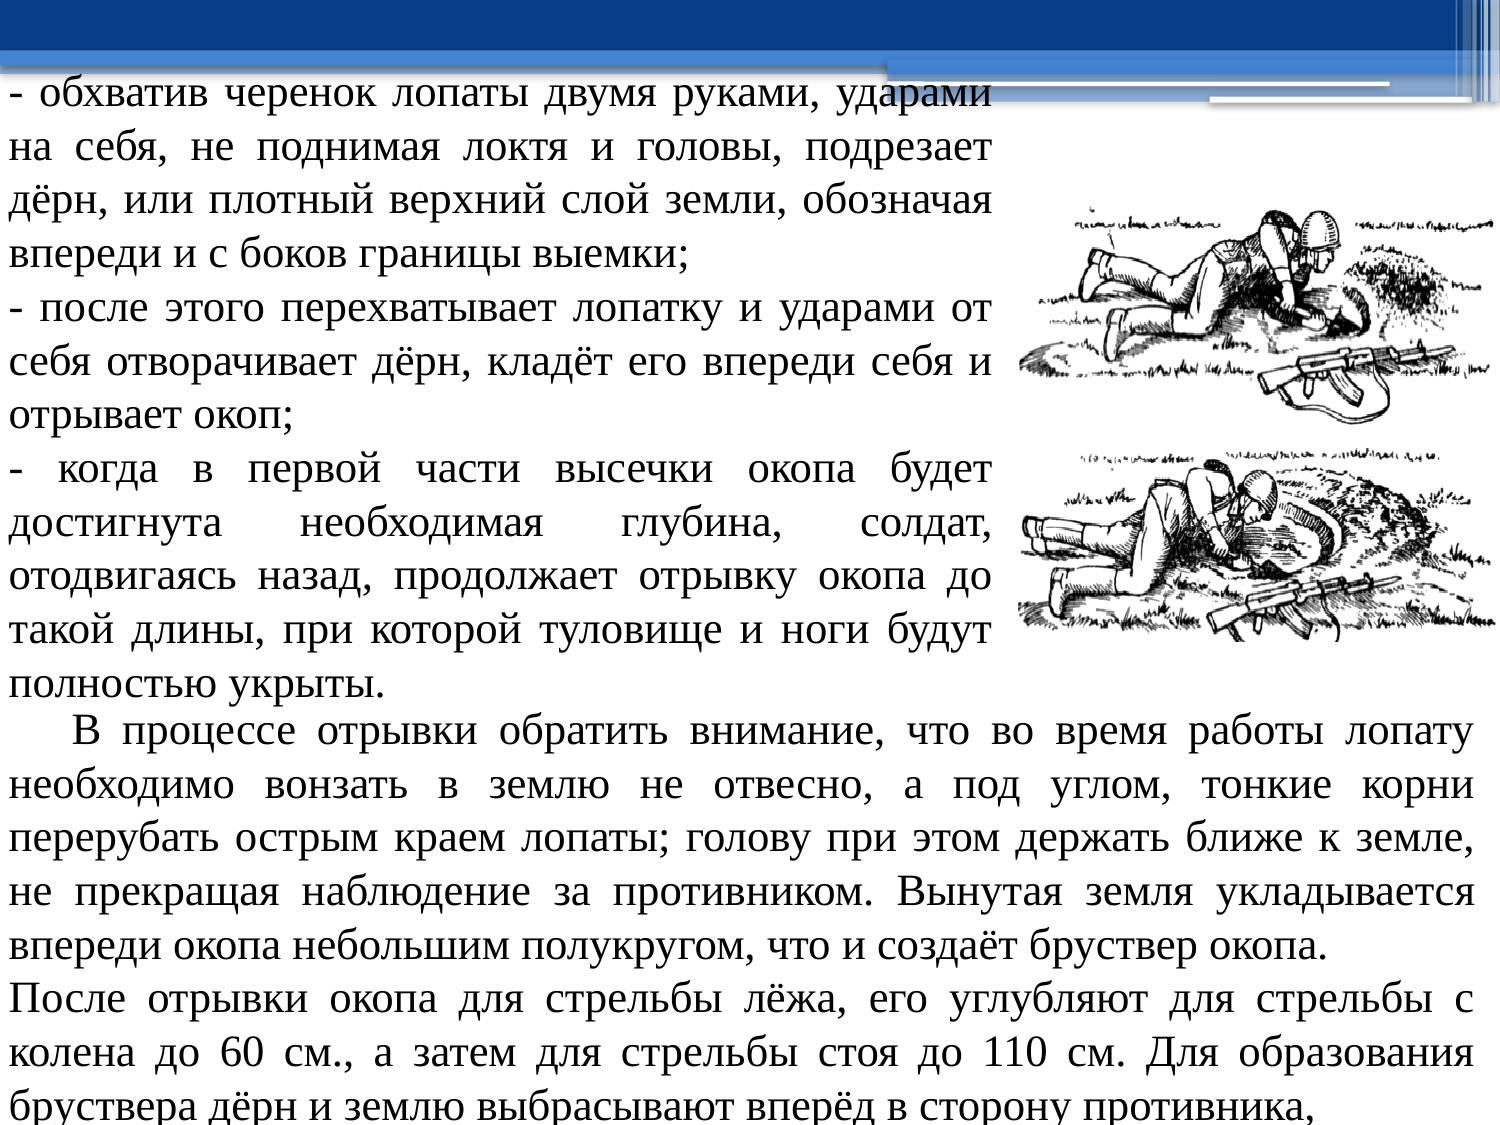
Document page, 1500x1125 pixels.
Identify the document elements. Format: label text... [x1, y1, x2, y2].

picture [1014, 196, 1498, 643]
text_box - обхватив черенок лопаты двумя руками, ударами на себя, не поднимая локтя и головы, подрезает дёрн, или плотный верхний слой земли, обозначая впереди и с боков границы выемки; - после этого перехватывает лопатку и ударами от себя отворачивает дёрн, кладёт его впереди себя и отрывает окоп; - когда в первой части высечки окопа будет достигнута необходимая глубина, солдат, отодвигаясь назад, продолжает отрывку окопа до такой длины, при которой туловище и ноги будут полностью укрыты. [0, 54, 1009, 692]
text_box В процессе отрывки обратить внимание, что во время работы лопату необходимо вонзать в землю не отвесно, а под углом, тонкие корни перерубать острым краем лопаты; голову при этом держать ближе к земле, не прекращая наблюдение за противником. Вынутая земля укладывается впереди окопа небольшим полукругом, что и создаёт бруствер окопа. После отрывки окопа для стрельбы лёжа, его углубляют для стрельбы с колена до 60 см., а затем для стрельбы стоя до 110 см. Для образования бруствера дёрн и землю выбрасывают вперёд в сторону противника, [0, 692, 1492, 1125]
